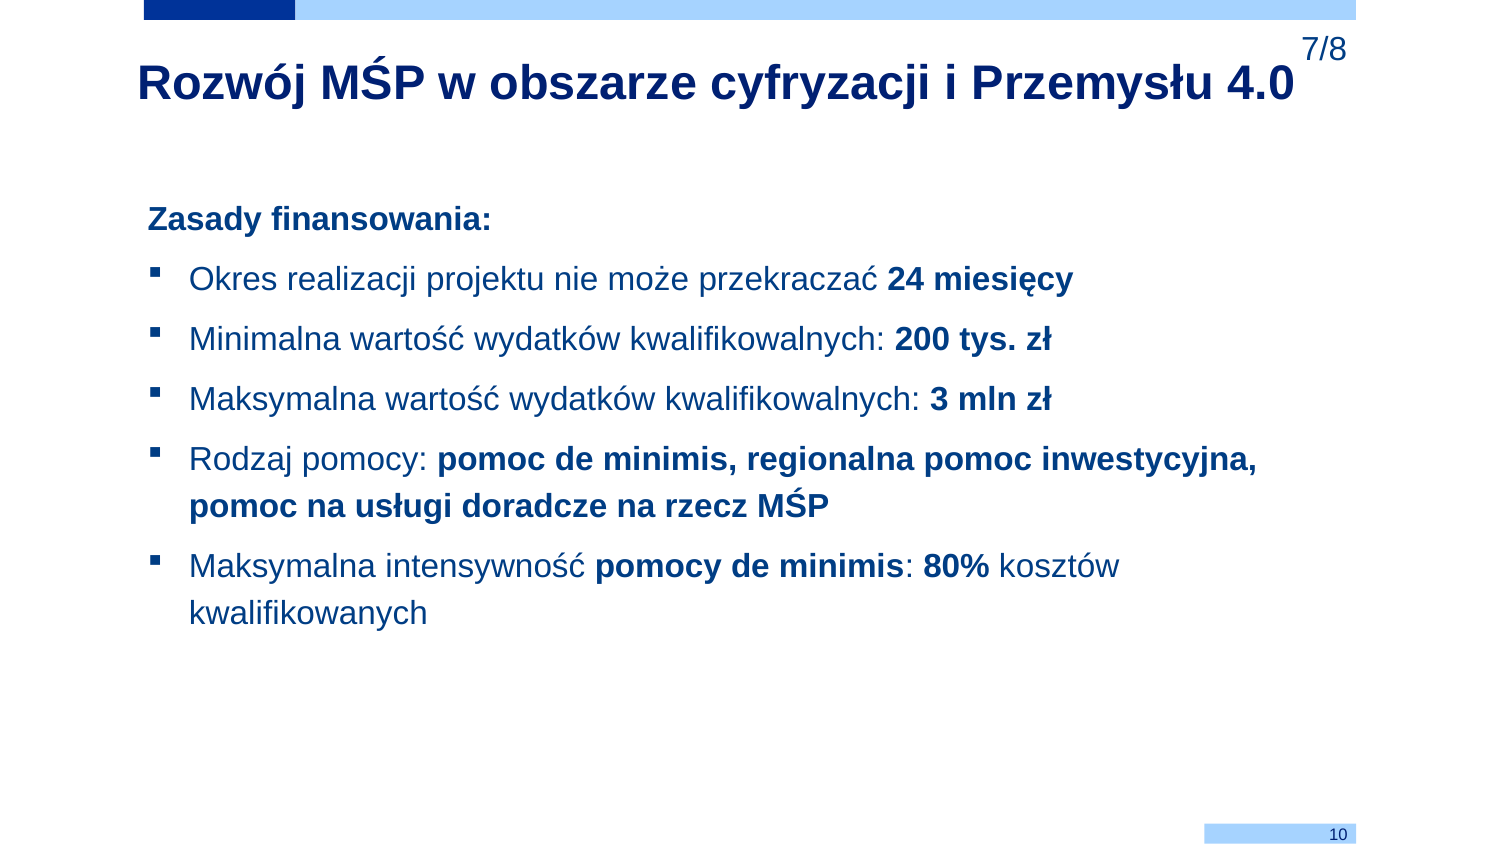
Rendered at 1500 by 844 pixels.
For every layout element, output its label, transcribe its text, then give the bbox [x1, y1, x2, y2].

text_box Zasady finansowania: Okres realizacji projektu nie może przekraczać 24 miesięcy Minimalna wartość wydatków kwalifikowalnych: 200 tys. zł Maksymalna wartość wydatków kwalifikowalnych: 3 mln zł Rodzaj pomocy: pomoc de minimis, regionalna pomoc inwestycyjna, pomoc na usługi doradcze na rzecz MŚP Maksymalna intensywność pomocy de minimis: 80% kosztów kwalifikowanych [147, 193, 1330, 596]
title Rozwój MŚP w obszarze cyfryzacji i Przemysłu 4.0 [137, 54, 1305, 162]
text_box 7/8 [1286, 20, 1410, 75]
text_box 10 [1196, 823, 1348, 844]
